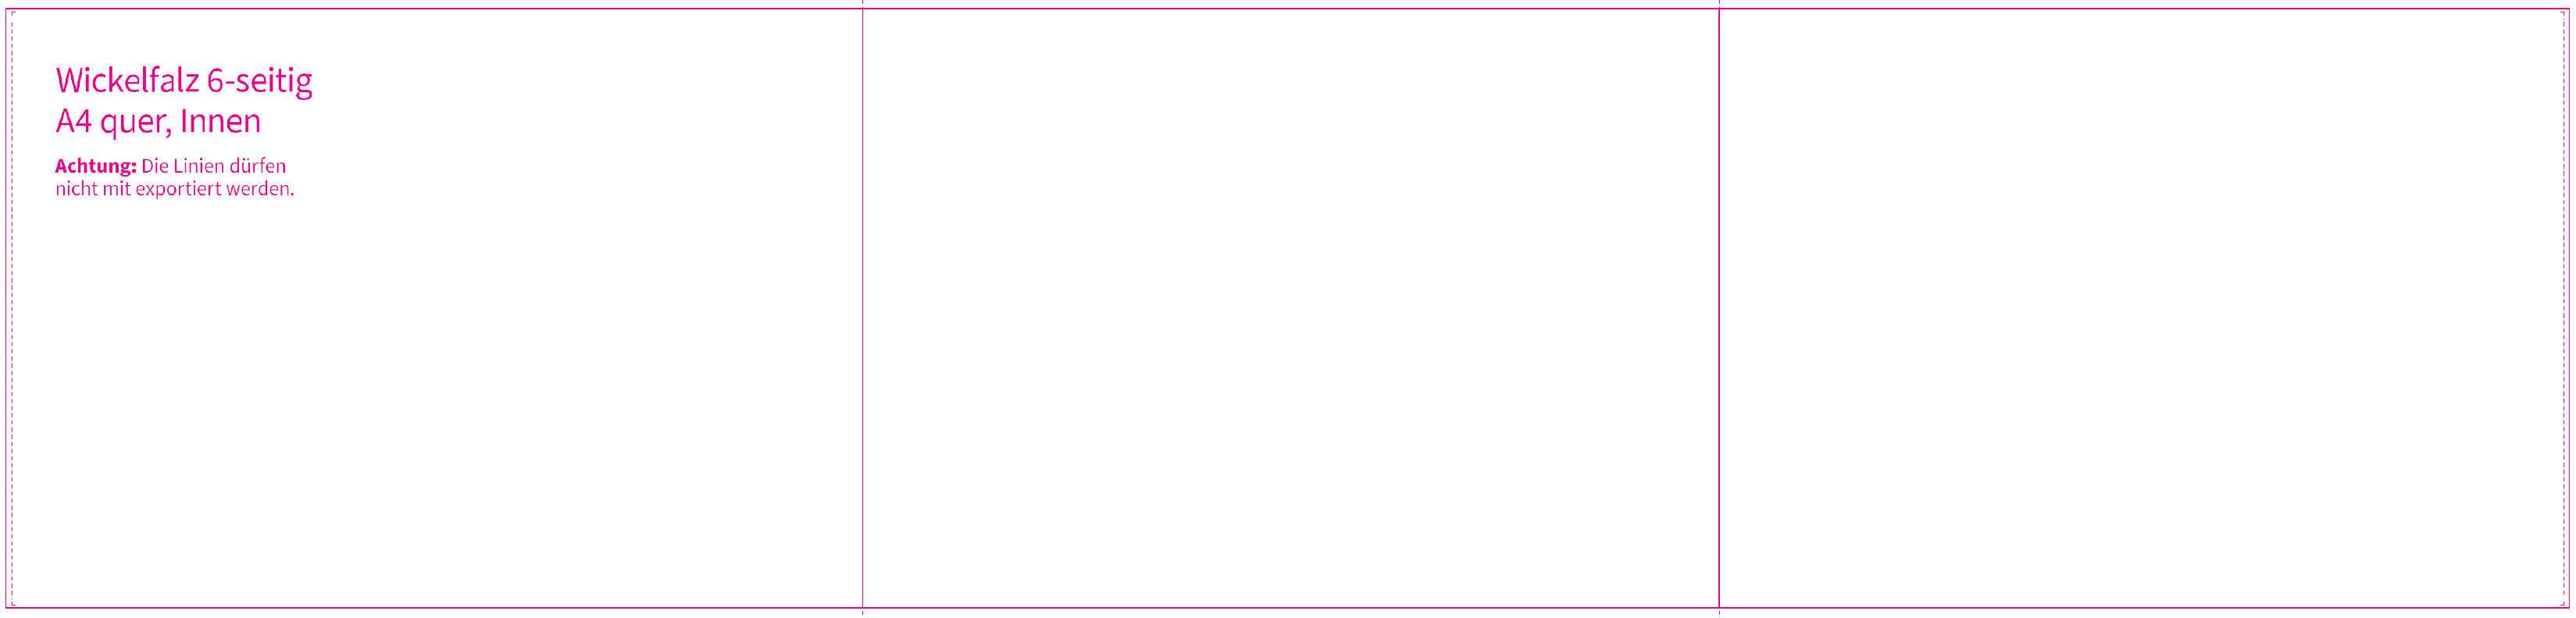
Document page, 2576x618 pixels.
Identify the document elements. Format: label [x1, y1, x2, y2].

table_header [1720, 9, 2569, 607]
text_box [56, 68, 82, 92]
text_box [85, 66, 199, 92]
table_header [6, 9, 862, 607]
text_box [182, 109, 260, 133]
text_box [226, 66, 312, 100]
text_box [101, 114, 116, 140]
text_box [55, 157, 294, 199]
text_box [55, 109, 91, 132]
text_box [120, 114, 171, 138]
table_header [863, 9, 1718, 607]
text_box [208, 68, 223, 92]
